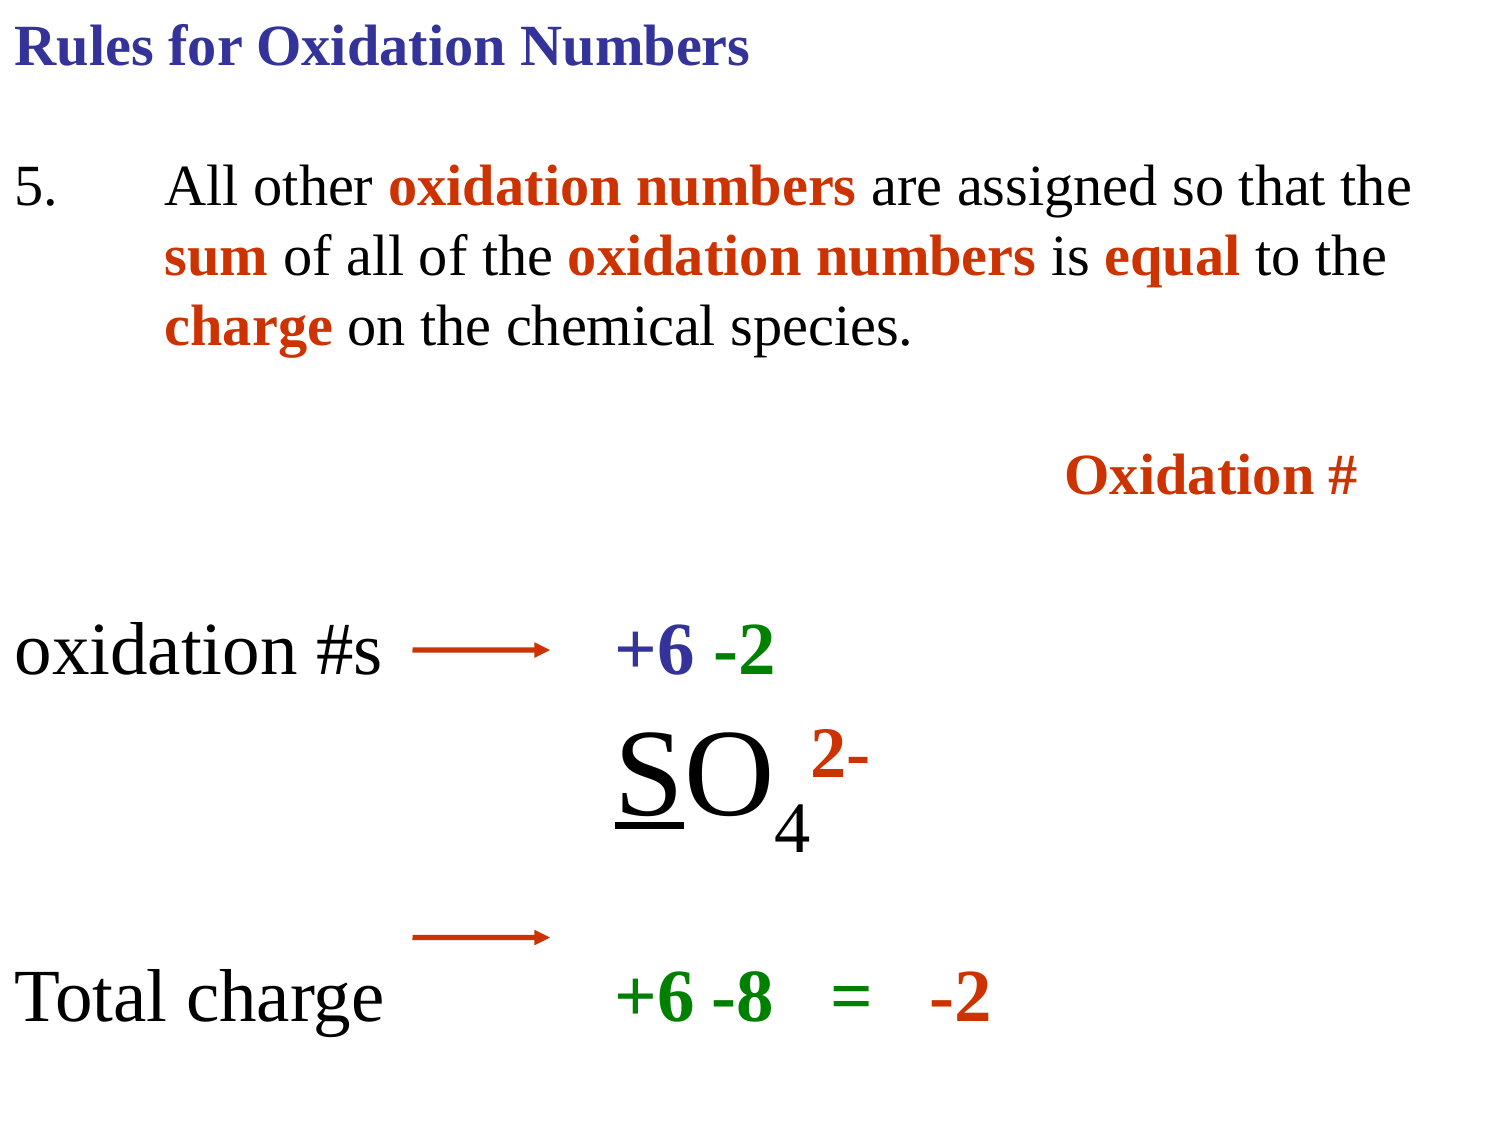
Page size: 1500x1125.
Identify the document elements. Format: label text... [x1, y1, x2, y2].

text_box [412, 643, 550, 657]
text_box Rules for Oxidation Numbers 5. All other oxidation numbers are assigned so that the sum of all of the oxidation numbers is equal to the charge on the chemical species. [0, 0, 1500, 365]
text_box [412, 931, 550, 944]
text_box Oxidation # oxidation #s +6 -2 SO42- Total charge +6 -8 = -2 [0, 412, 1500, 1111]
